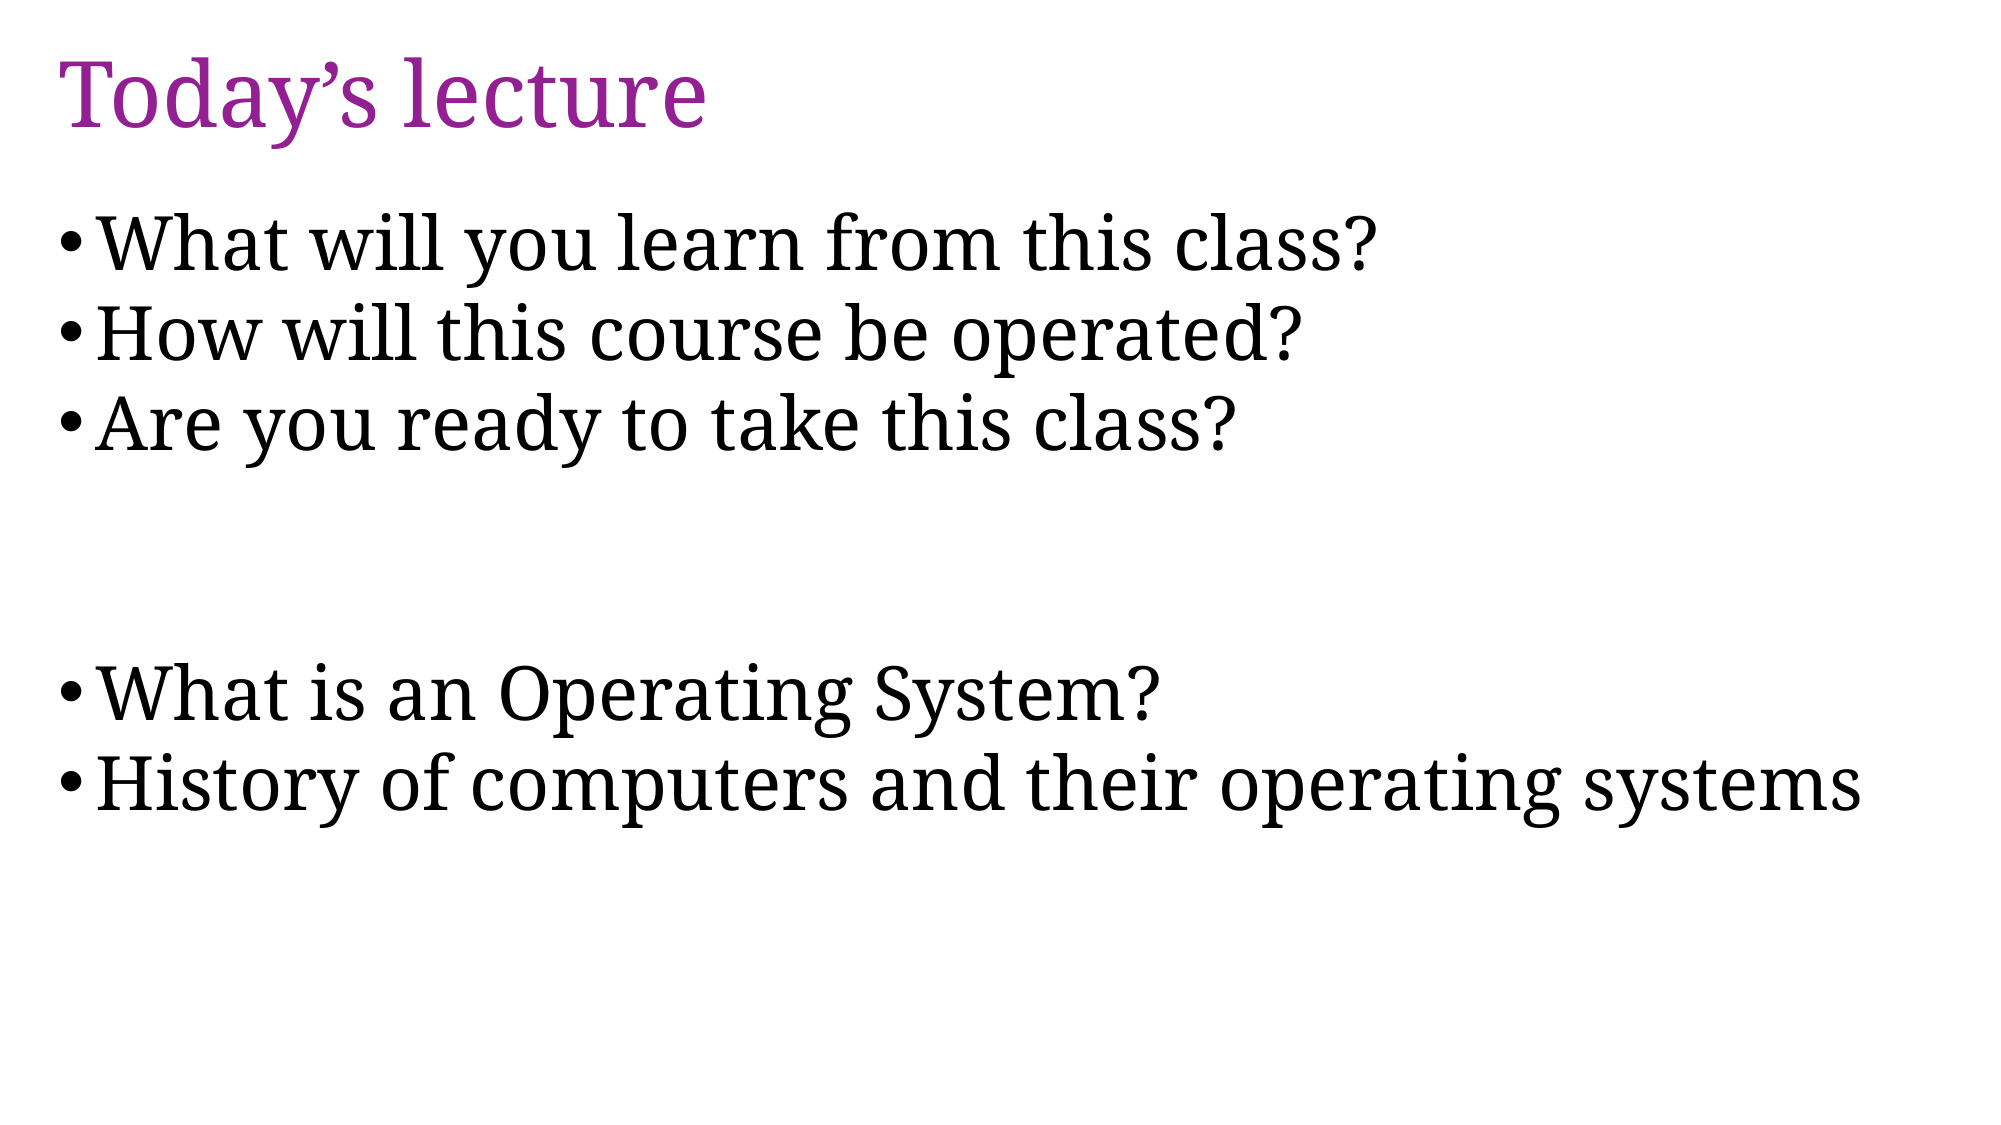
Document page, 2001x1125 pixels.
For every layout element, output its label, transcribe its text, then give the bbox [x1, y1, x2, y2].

title Today’s lecture [43, 25, 1953, 171]
list What will you learn from this class? How will this course be operated? Are you ready to take this class? What is an Operating System? History of computers and their operating systems [43, 188, 1953, 1106]
